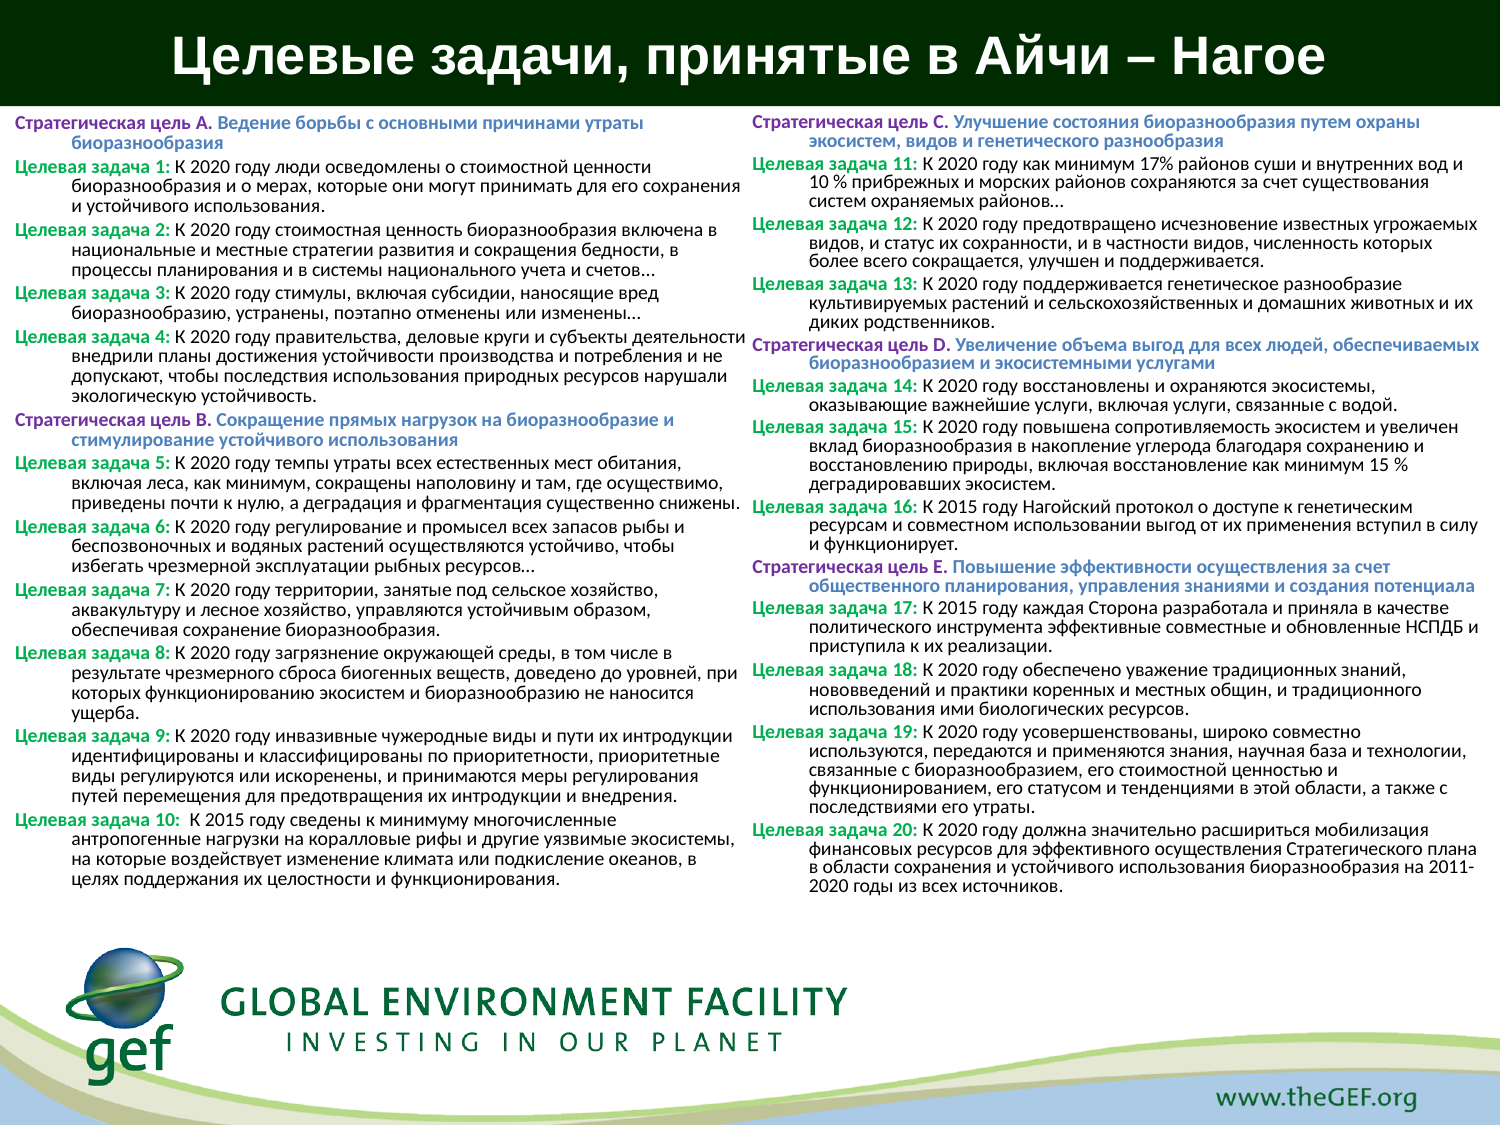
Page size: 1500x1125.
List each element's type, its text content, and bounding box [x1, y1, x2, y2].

picture [0, 920, 1500, 1125]
text_box Целевые задачи, принятые в Айчи – Нагое [0, 0, 1500, 107]
list Стратегическая цель C. Улучшение состояния биоразнообразия путем охраны экосистем, видов и генетического разнообразия Целевая задача 11: К 2020 году как минимум 17% районов суши и внутренних вод и 10 % прибрежных и морских районов сохраняются за счет существования систем охраняемых районов… Целевая задача 12: К 2020 году предотвращено исчезновение известных угрожаемых видов, и статус их сохранности, и в частности видов, численность которых более всего сокращается, улучшен и поддерживается. Целевая задача 13: К 2020 году поддерживается генетическое разнообразие культивируемых растений и сельскохозяйственных и домашних животных и их диких родственников. Стратегическая цель D. Увеличение объема выгод для всех людей, обеспечиваемых биоразнообразием и экосистемными услугами Целевая задача 14: К 2020 году восстановлены и охраняются экосистемы, оказывающие важнейшие услуги, включая услуги, связанные с водой. Целевая задача 15: К 2020 году повышена сопротивляемость экосистем и увеличен вклад биоразнообразия в накопление углерода благодаря сохранению и восстановлению природы, включая восстановление как минимум 15 % деградировавших экосистем. Целевая задача 16: К 2015 году Нагойский протокол о доступе к генетическим ресурсам и совместном использовании выгод от их применения вступил в силу и функционирует. Стратегическая цель E. Повышение эффективности осуществления за счет общественного планирования, управления знаниями и создания потенциала Целевая задача 17: К 2015 году каждая Сторона разработала и приняла в качестве политического инструмента эффективные совместные и обновленные НСПДБ и приступила к их реализации. Целевая задача 18: К 2020 году обеспечено уважение традиционных знаний, нововведений и практики коренных и местных общин, и традиционного использования ими биологических ресурсов. Целевая задача 19: К 2020 году усовершенствованы, широко совместно используются, передаются и применяются знания, научная база и технологии, связанные с биоразнообразием, его стоимостной ценностью и функционированием, его статусом и тенденциями в этой области, а также с последствиями его утраты. Целевая задача 20: К 2020 году должна значительно расшириться мобилизация финансовых ресурсов для эффективного осуществления Стратегического плана в области сохранения и устойчивого использования биоразнообразия на 2011-2020 годы из всех источников. [737, 105, 1496, 976]
list Стратегическая цель A. Ведение борьбы с основными причинами утраты биоразнообразия Целевая задача 1: К 2020 году люди осведомлены о стоимостной ценности биоразнообразия и о мерах, которые они могут принимать для его сохранения и устойчивого использования. Целевая задача 2: К 2020 году стоимостная ценность биоразнообразия включена в национальные и местные стратегии развития и сокращения бедности, в процессы планирования и в системы национального учета и счетов… Целевая задача 3: К 2020 году стимулы, включая субсидии, наносящие вред биоразнообразию, устранены, поэтапно отменены или изменены… Целевая задача 4: К 2020 году правительства, деловые круги и субъекты деятельности внедрили планы достижения устойчивости производства и потребления и не допускают, чтобы последствия использования природных ресурсов нарушали экологическую устойчивость. Стратегическая цель B. Сокращение прямых нагрузок на биоразнообразие и стимулирование устойчивого использования Целевая задача 5: К 2020 году темпы утраты всех естественных мест обитания, включая леса, как минимум, сокращены наполовину и там, где осуществимо, приведены почти к нулю, а деградация и фрагментация существенно снижены. Целевая задача 6: К 2020 году регулирование и промысел всех запасов рыбы и беспозвоночных и водяных растений осуществляются устойчиво, чтобы избегать чрезмерной эксплуатации рыбных ресурсов… Целевая задача 7: К 2020 году территории, занятые под сельское хозяйство, аквакультуру и лесное хозяйство, управляются устойчивым образом, обеспечивая сохранение биоразнообразия. Целевая задача 8: К 2020 году загрязнение окружающей среды, в том числе в результате чрезмерного сброса биогенных веществ, доведено до уровней, при которых функционированию экосистем и биоразнообразию не наносится ущерба. Целевая задача 9: К 2020 году инвазивные чужеродные виды и пути их интродукции идентифицированы и классифицированы по приоритетности, приоритетные виды регулируются или искоренены, и принимаются меры регулирования путей перемещения для предотвращения их интродукции и внедрения. Целевая задача 10: К 2015 году сведены к минимуму многочисленные антропогенные нагрузки на коралловые рифы и другие уязвимые экосистемы, на которые воздействует изменение климата или подкисление океанов, в целях поддержания их целостности и функционирования. [0, 105, 737, 963]
